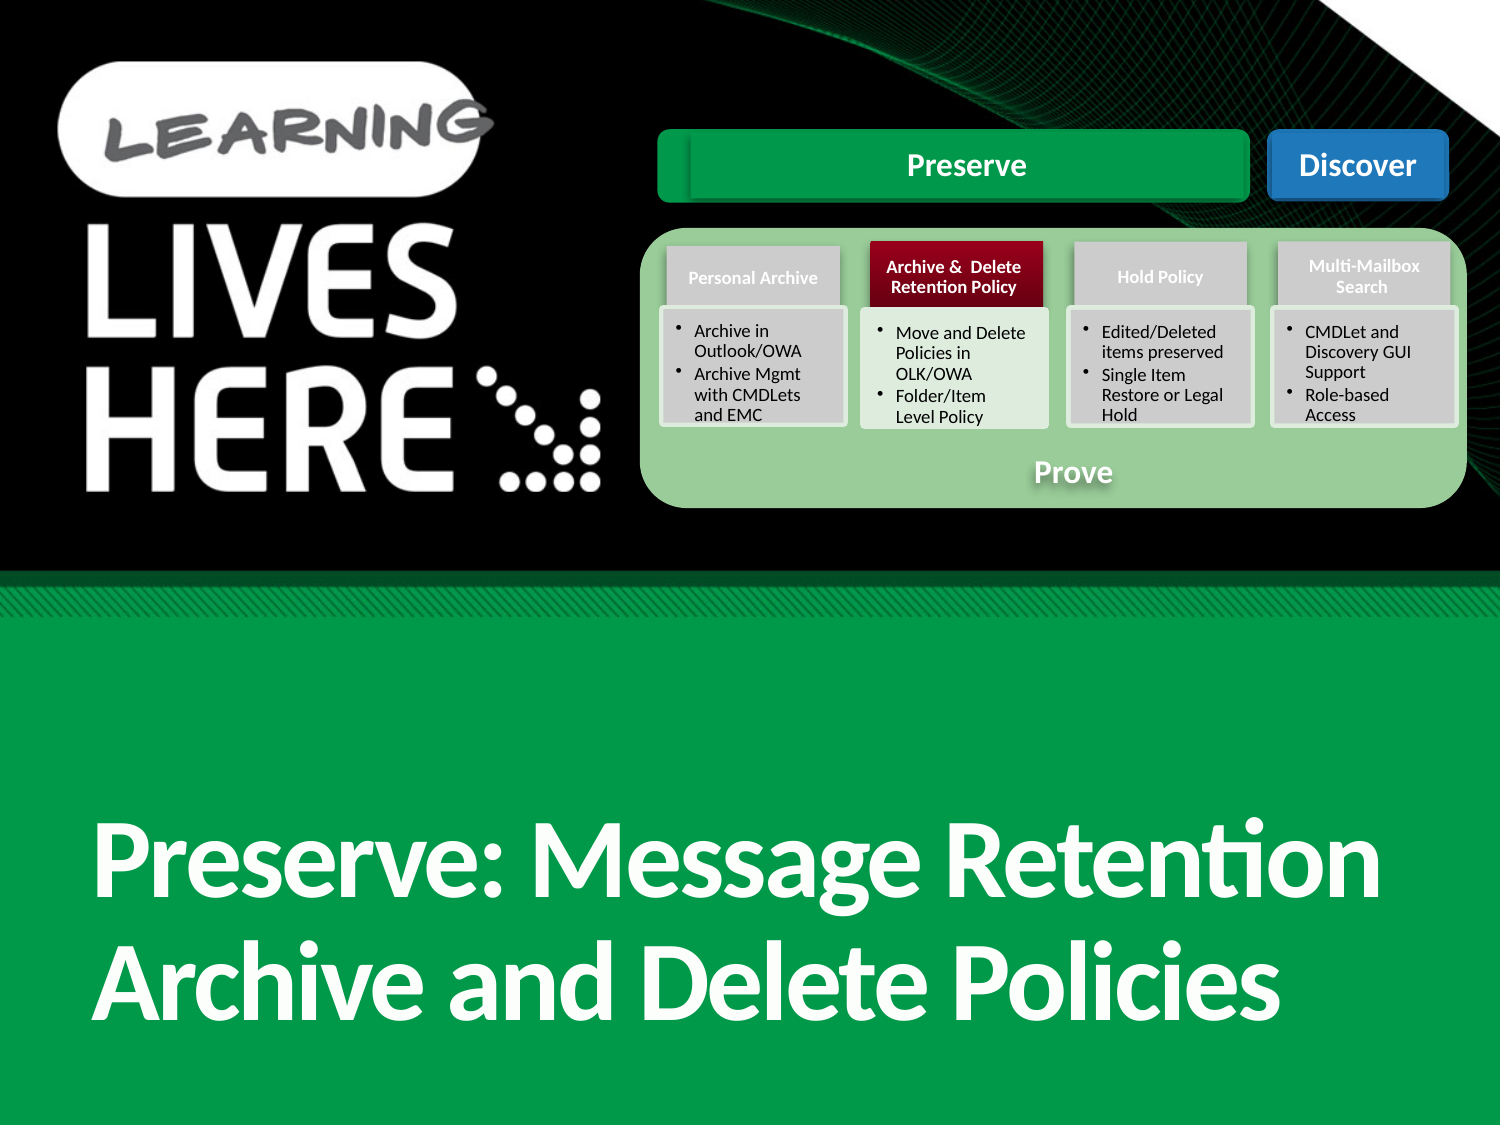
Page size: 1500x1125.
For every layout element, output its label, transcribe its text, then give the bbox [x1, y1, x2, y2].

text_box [639, 128, 1468, 509]
title Preserve: Message Retention Archive and Delete Policies [91, 799, 1467, 1050]
picture [0, 0, 1500, 1125]
